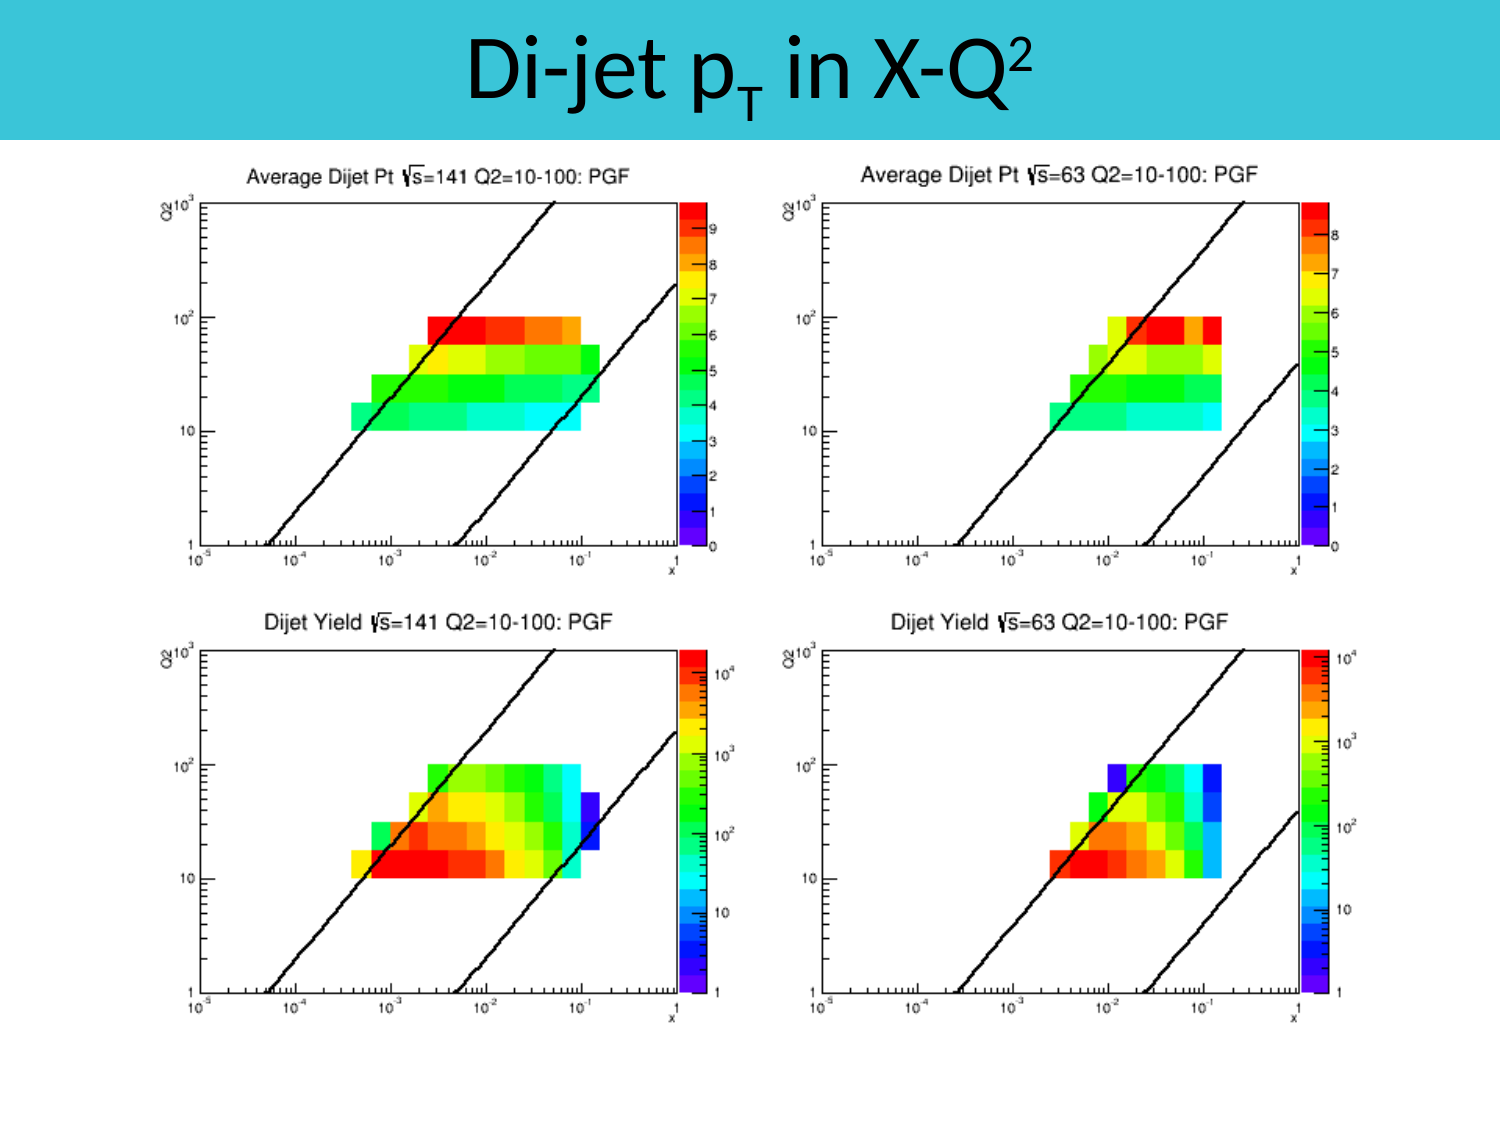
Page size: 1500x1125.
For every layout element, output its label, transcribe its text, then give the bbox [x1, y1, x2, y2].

text_box Di-jet pT in X-Q2 [0, 0, 1500, 140]
picture [128, 151, 1372, 1046]
